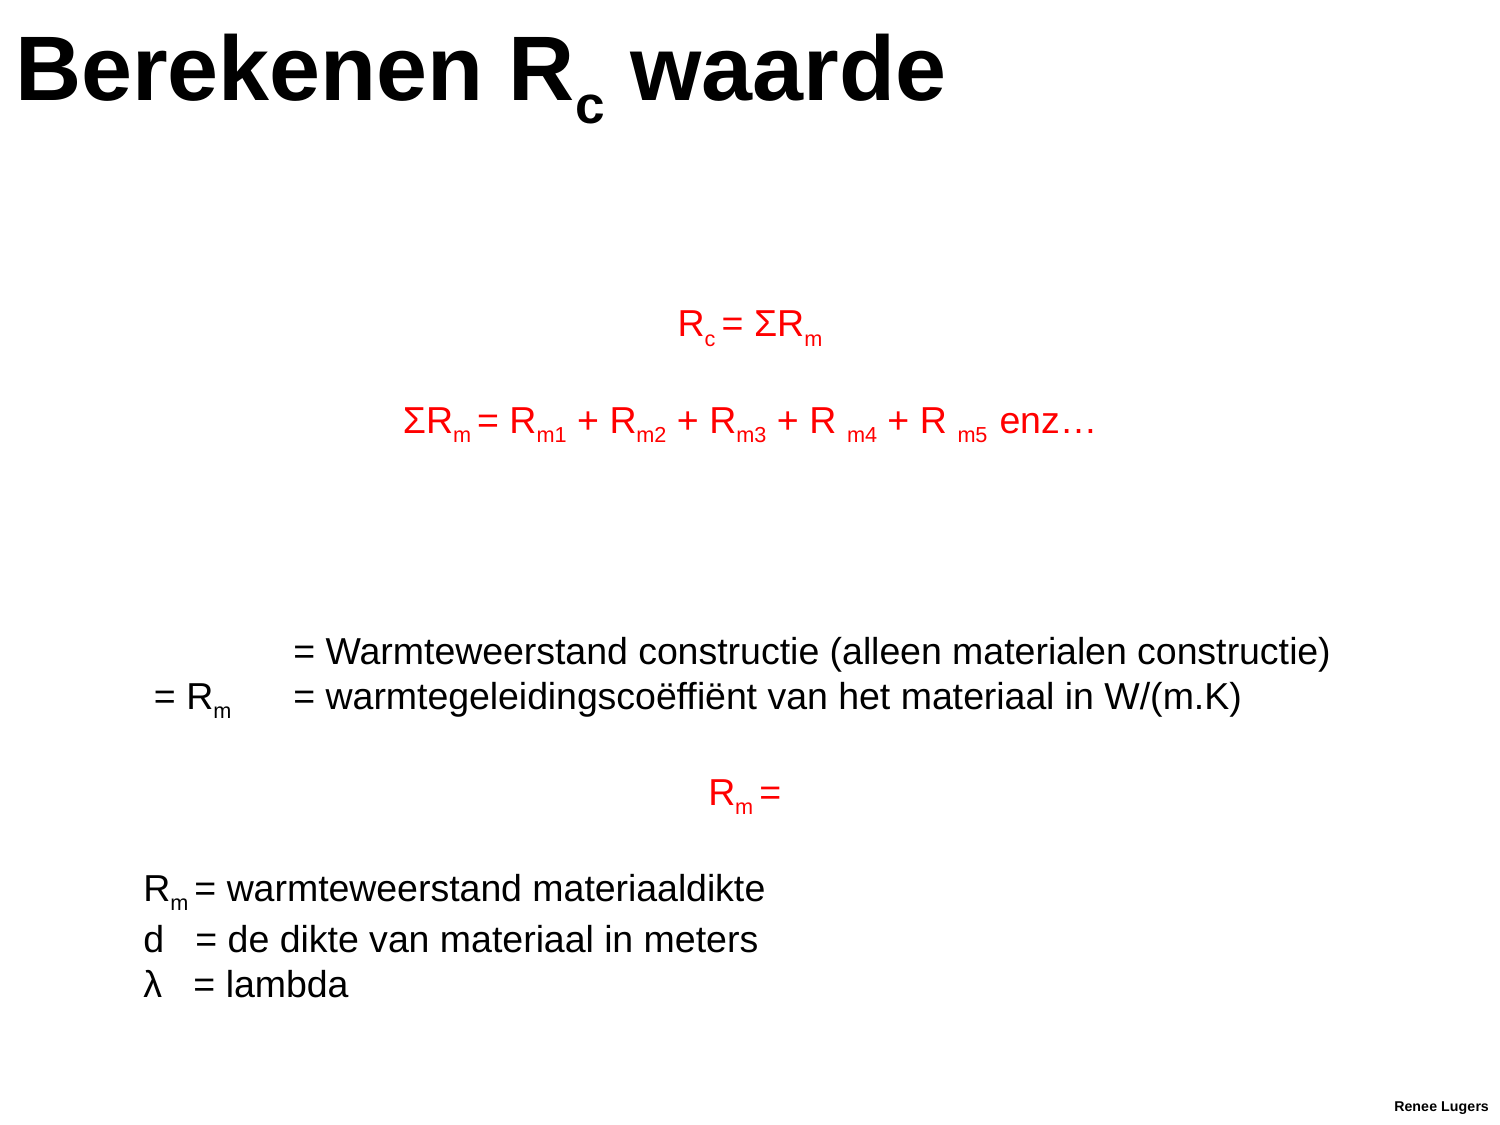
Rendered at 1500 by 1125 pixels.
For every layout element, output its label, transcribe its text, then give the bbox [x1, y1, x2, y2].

text_box [0, 974, 892, 1027]
title Berekenen Rc waarde [0, 1, 1500, 243]
text_box Renee Lugers [1379, 1089, 1500, 1125]
